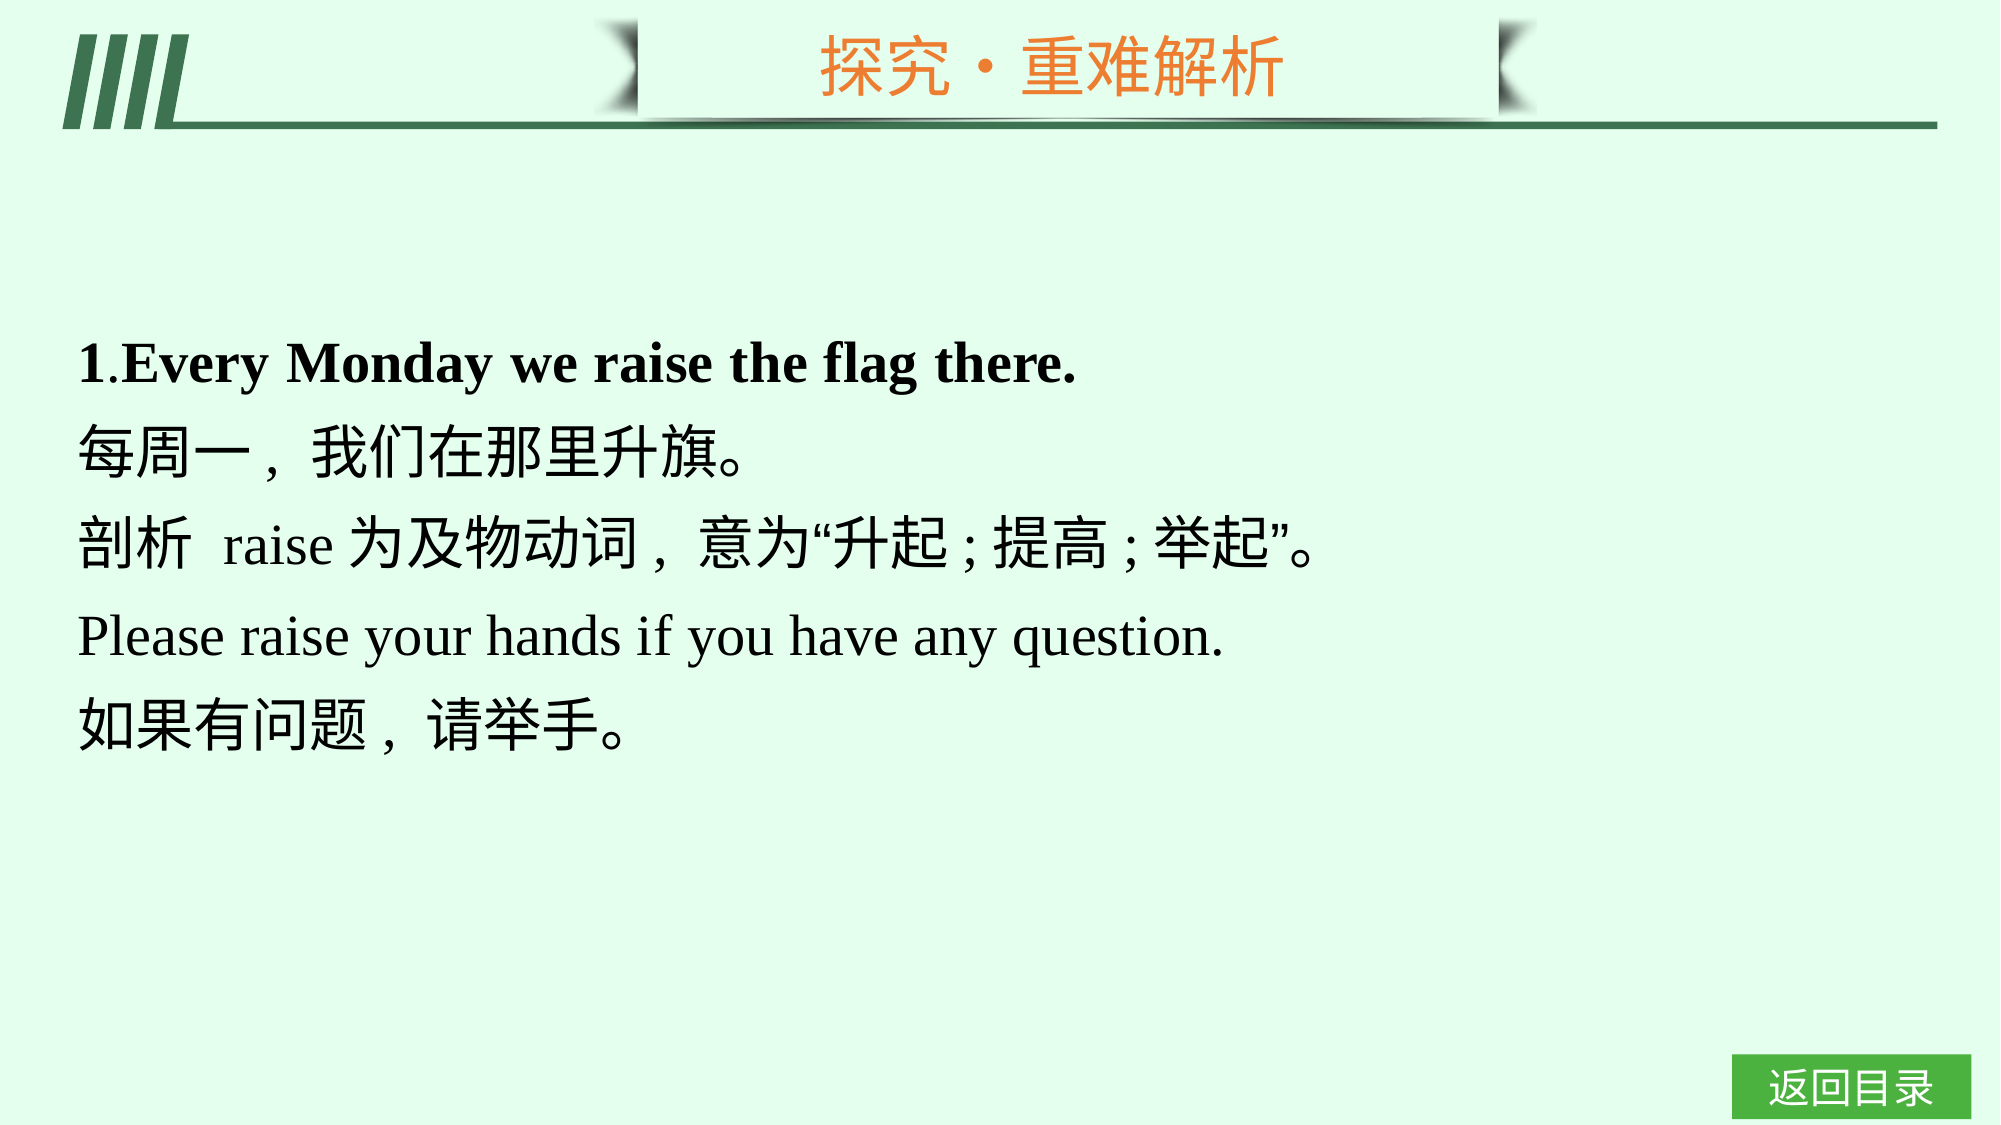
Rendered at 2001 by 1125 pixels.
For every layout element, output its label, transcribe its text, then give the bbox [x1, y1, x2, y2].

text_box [594, 16, 1537, 127]
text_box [62, 34, 1938, 130]
text_box 1.Every Monday we raise the flag there. 每周一, 我们在那里升旗。 剖析 raise为及物动词, 意为“升起;提高;举起”。 Please raise your hands if you have any question. 如果有问题, 请举手。 [62, 295, 1938, 766]
